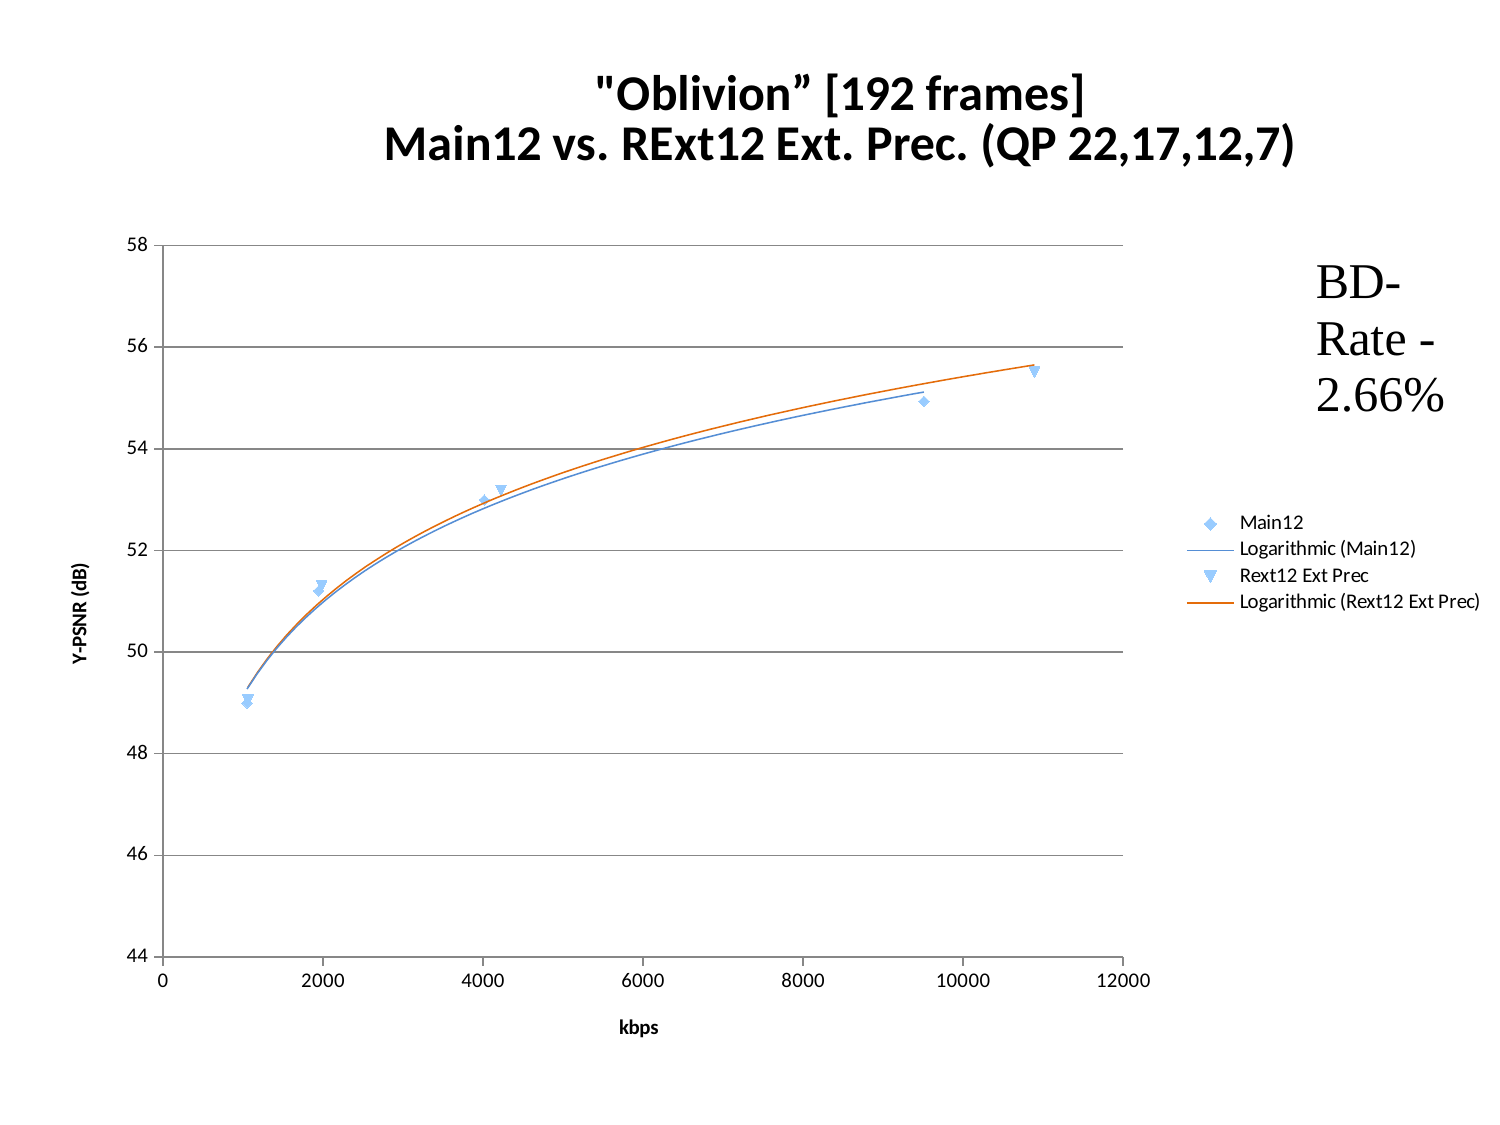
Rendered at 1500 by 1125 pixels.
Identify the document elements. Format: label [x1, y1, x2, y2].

chart [37, 56, 1500, 1071]
